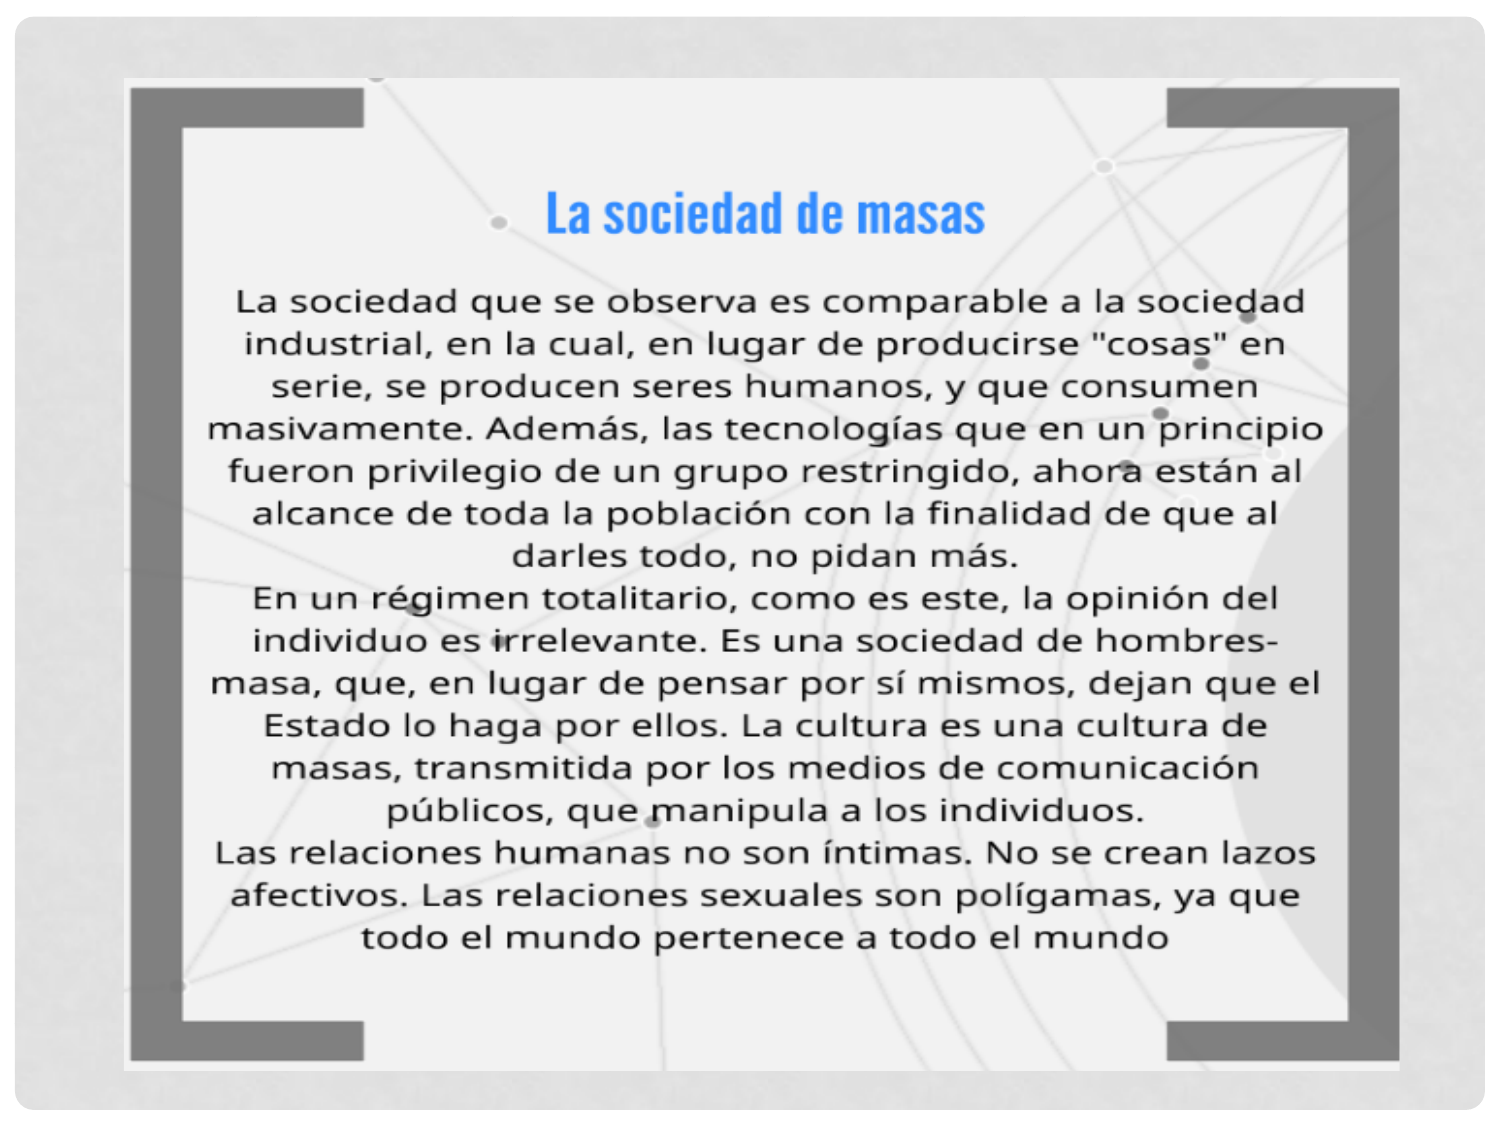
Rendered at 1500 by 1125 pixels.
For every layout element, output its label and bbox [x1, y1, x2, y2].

picture [123, 77, 1400, 1071]
